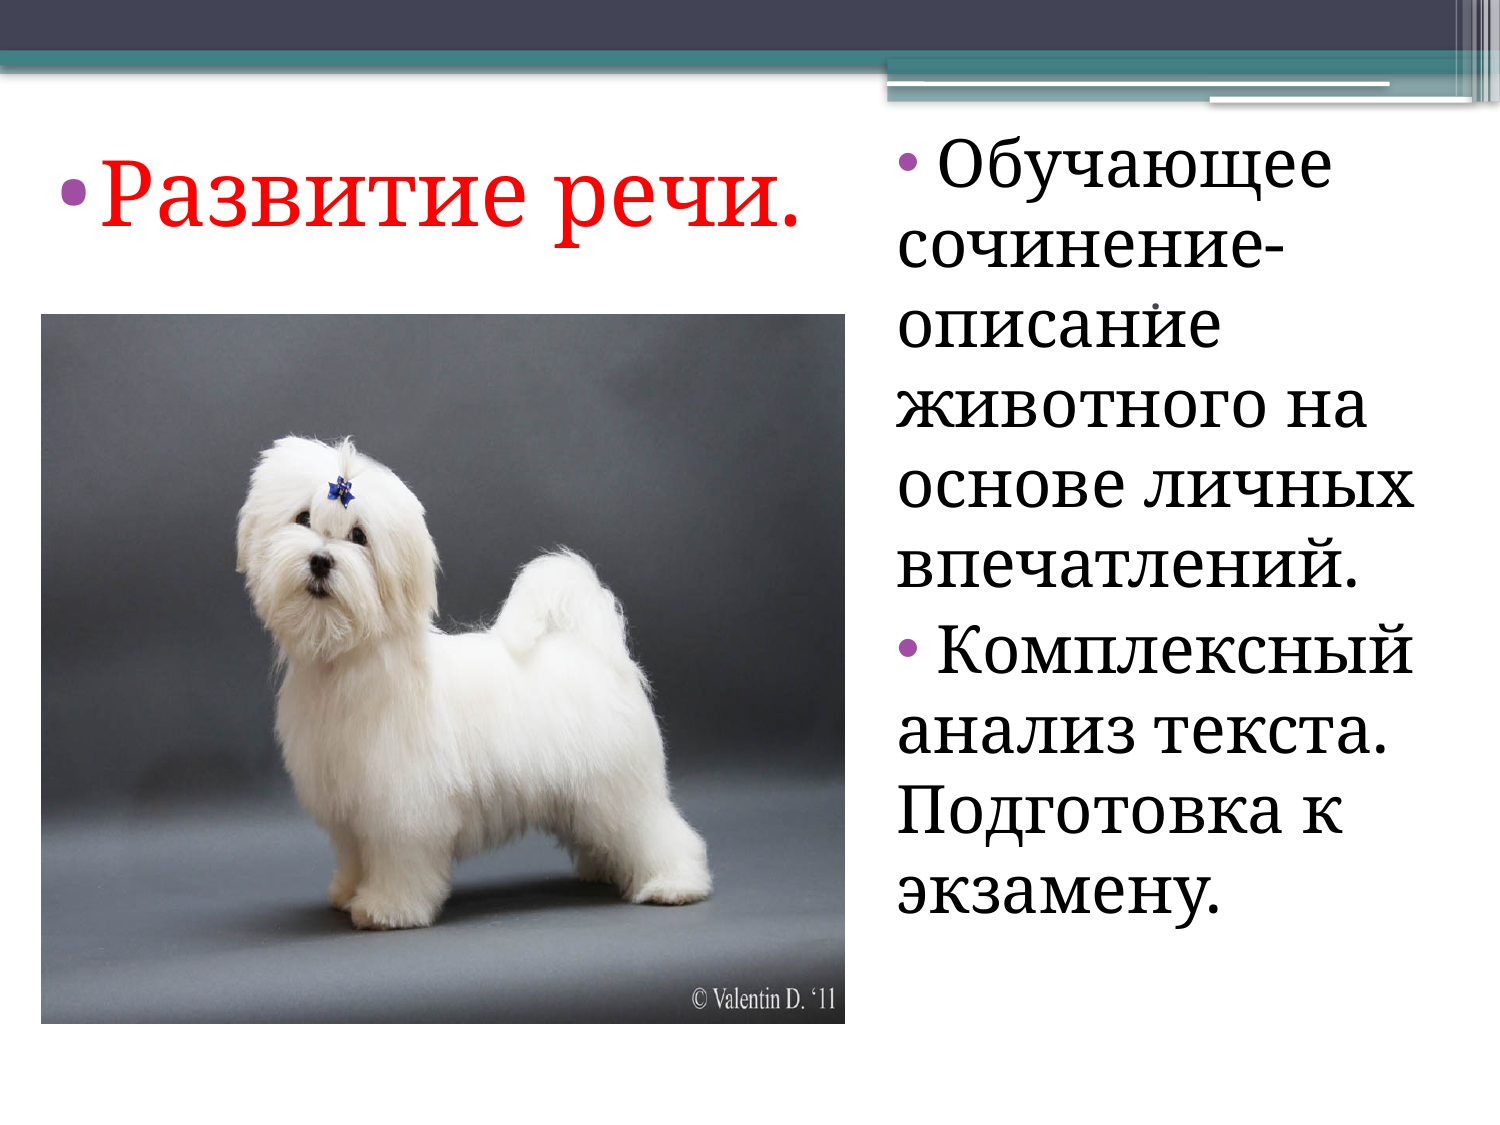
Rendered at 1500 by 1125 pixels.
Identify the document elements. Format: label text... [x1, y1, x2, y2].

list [40, 314, 845, 1024]
list Обучающее сочинение-описание животного на основе личных впечатлений. Комплексный анализ текста. Подготовка к экзамену. [879, 113, 1459, 1088]
list Развитие речи. [24, 127, 862, 1088]
